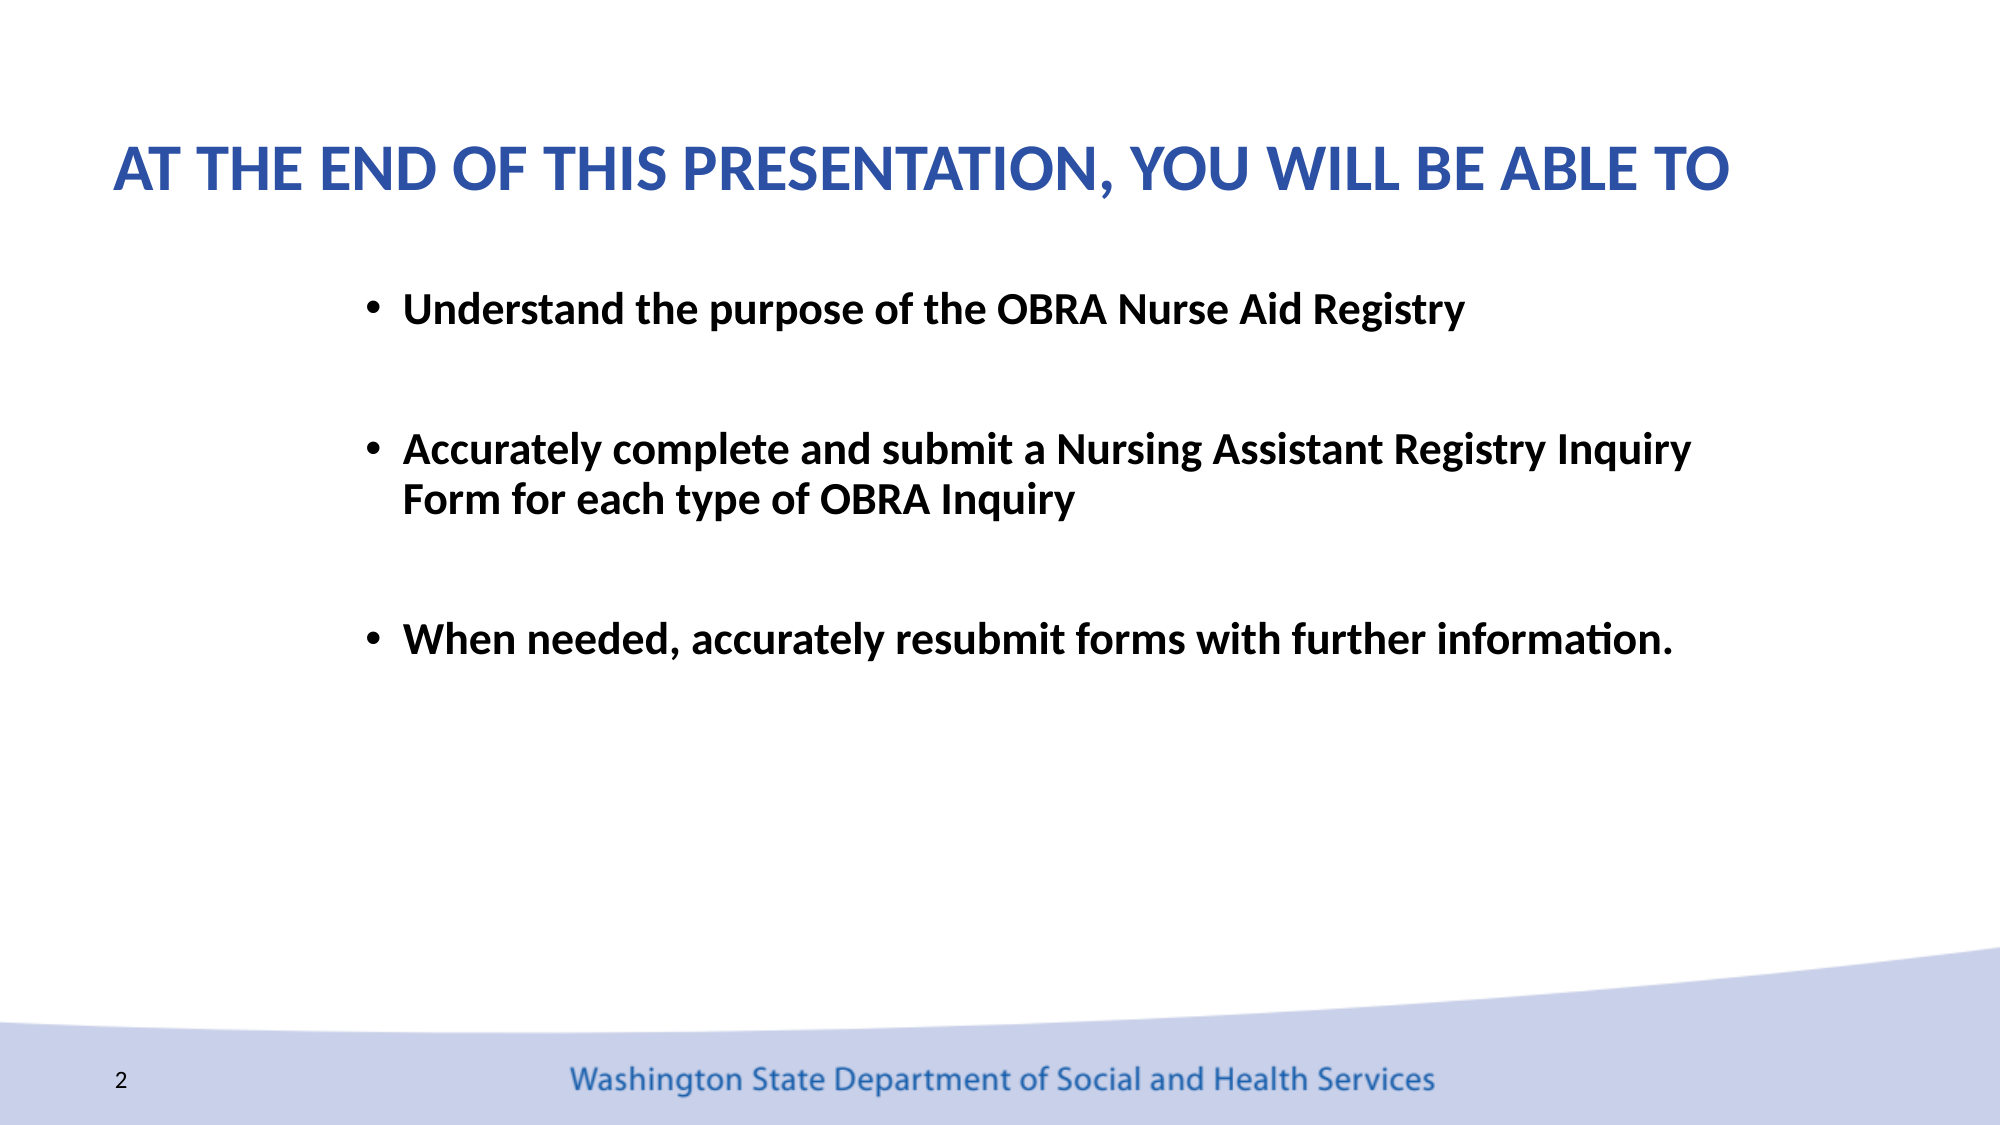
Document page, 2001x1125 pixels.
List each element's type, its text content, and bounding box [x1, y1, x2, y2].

list Understand the purpose of the OBRA Nurse Aid Registry Accurately complete and submit a Nursing Assistant Registry Inquiry Form for each type of OBRA Inquiry When needed, accurately resubmit forms with further information. [350, 277, 1769, 992]
title AT THE END OF THIS PRESENTATION, YOU WILL BE ABLE TO [98, 59, 1900, 278]
slide_number 2 [99, 1048, 550, 1108]
